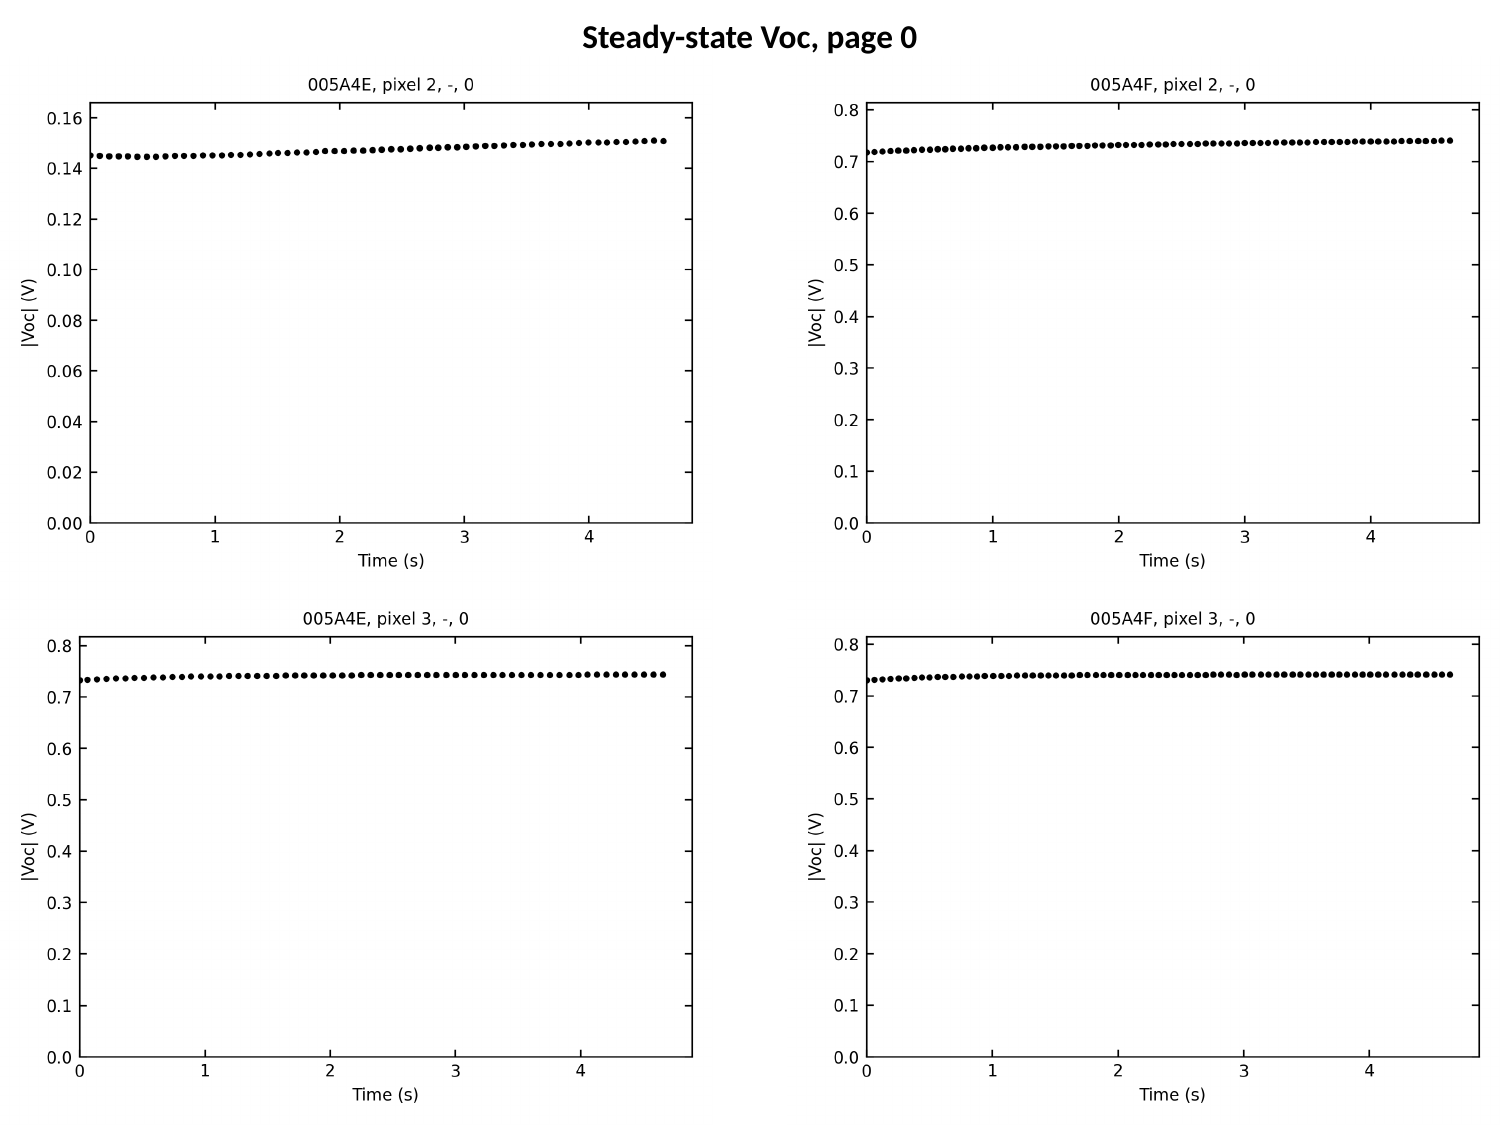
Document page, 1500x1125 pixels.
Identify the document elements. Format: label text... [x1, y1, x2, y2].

picture [787, 56, 1500, 1125]
picture [0, 56, 713, 1125]
title Steady-state Voc, page 0 [0, 0, 1500, 75]
